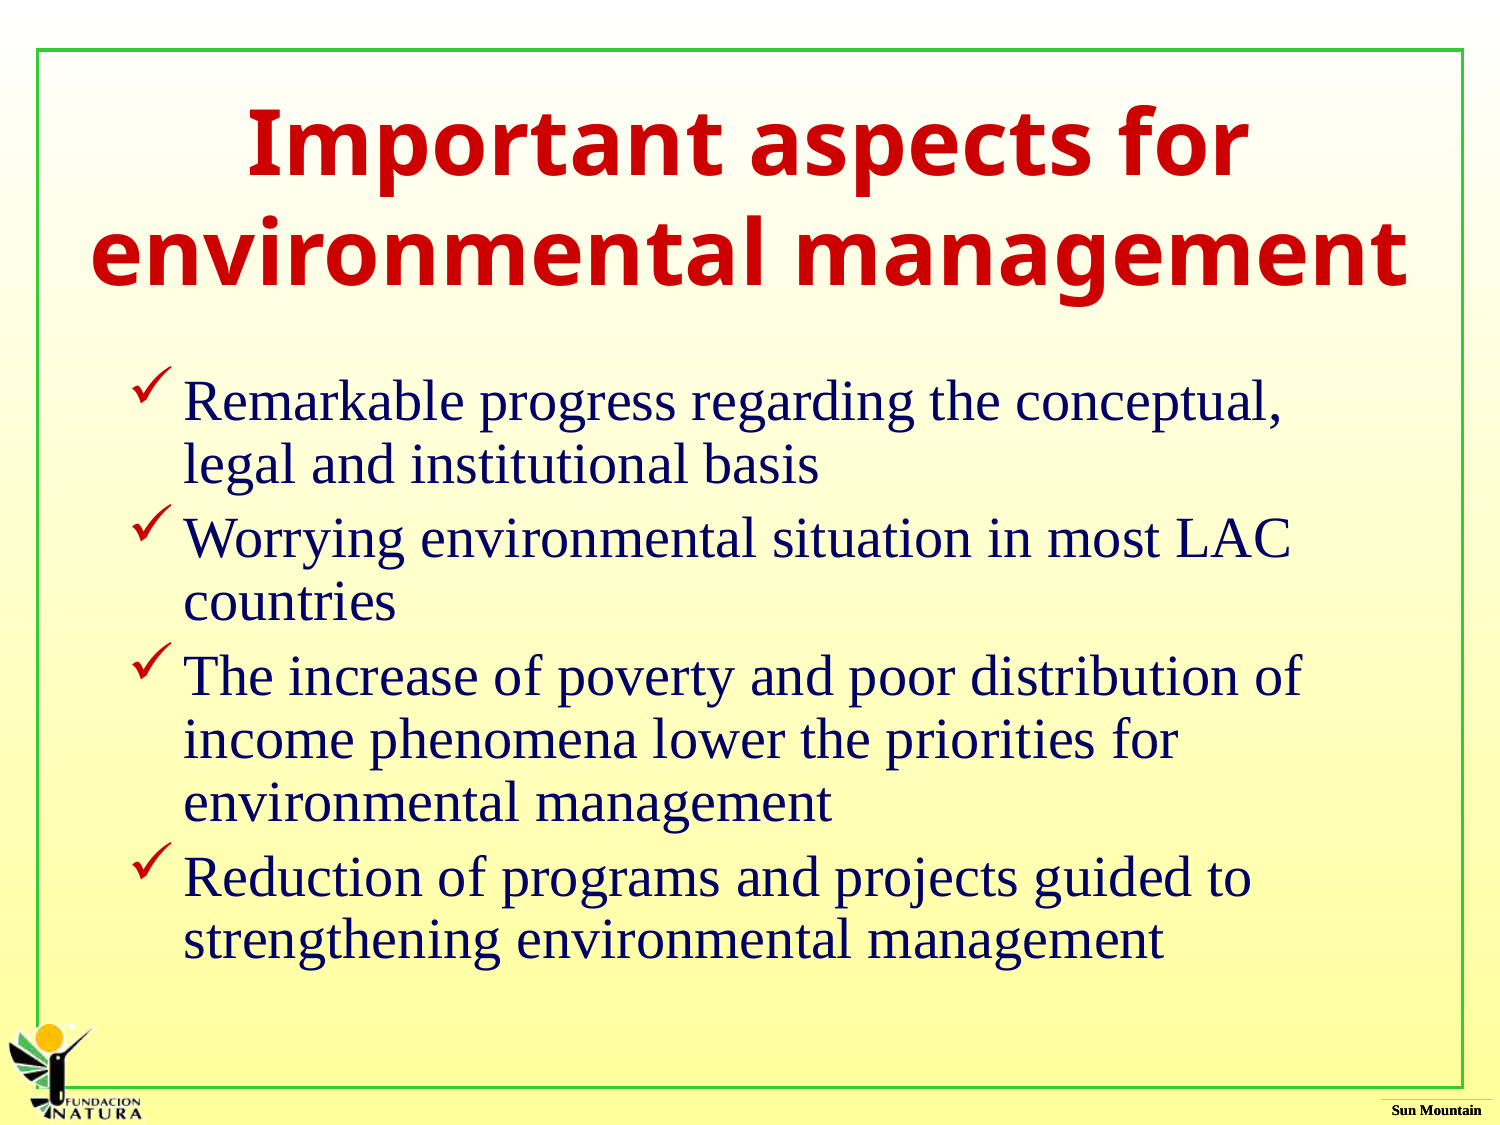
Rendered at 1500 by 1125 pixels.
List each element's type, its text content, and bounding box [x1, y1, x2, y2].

title Important aspects for environmental management [37, 99, 1463, 288]
list Remarkable progress regarding the conceptual, legal and institutional basis Worrying environmental situation in most LAC countries The increase of poverty and poor distribution of income phenomena lower the priorities for environmental management Reduction of programs and projects guided to strengthening environmental management [112, 362, 1388, 1001]
